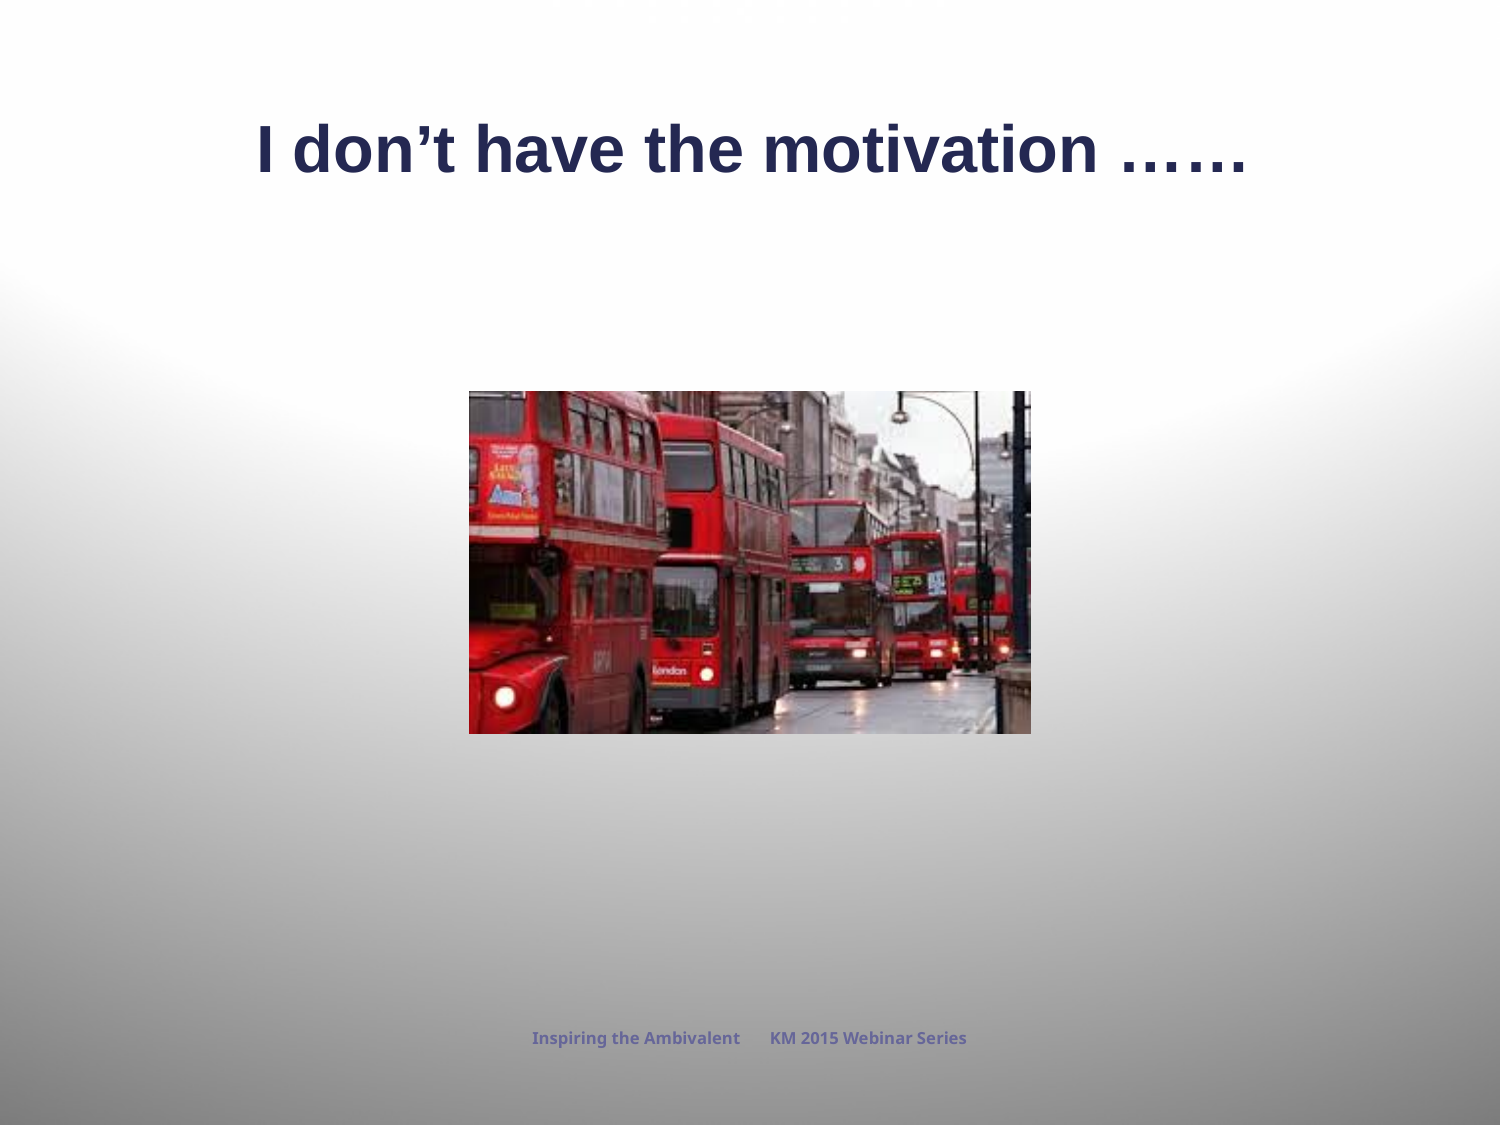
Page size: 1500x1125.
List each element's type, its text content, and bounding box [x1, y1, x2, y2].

footer Inspiring the Ambivalent KM 2015 Webinar Series [512, 1024, 988, 1103]
title I don’t have the motivation …… [17, 71, 1491, 220]
picture [0, 0, 1500, 1125]
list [438, 390, 1062, 735]
